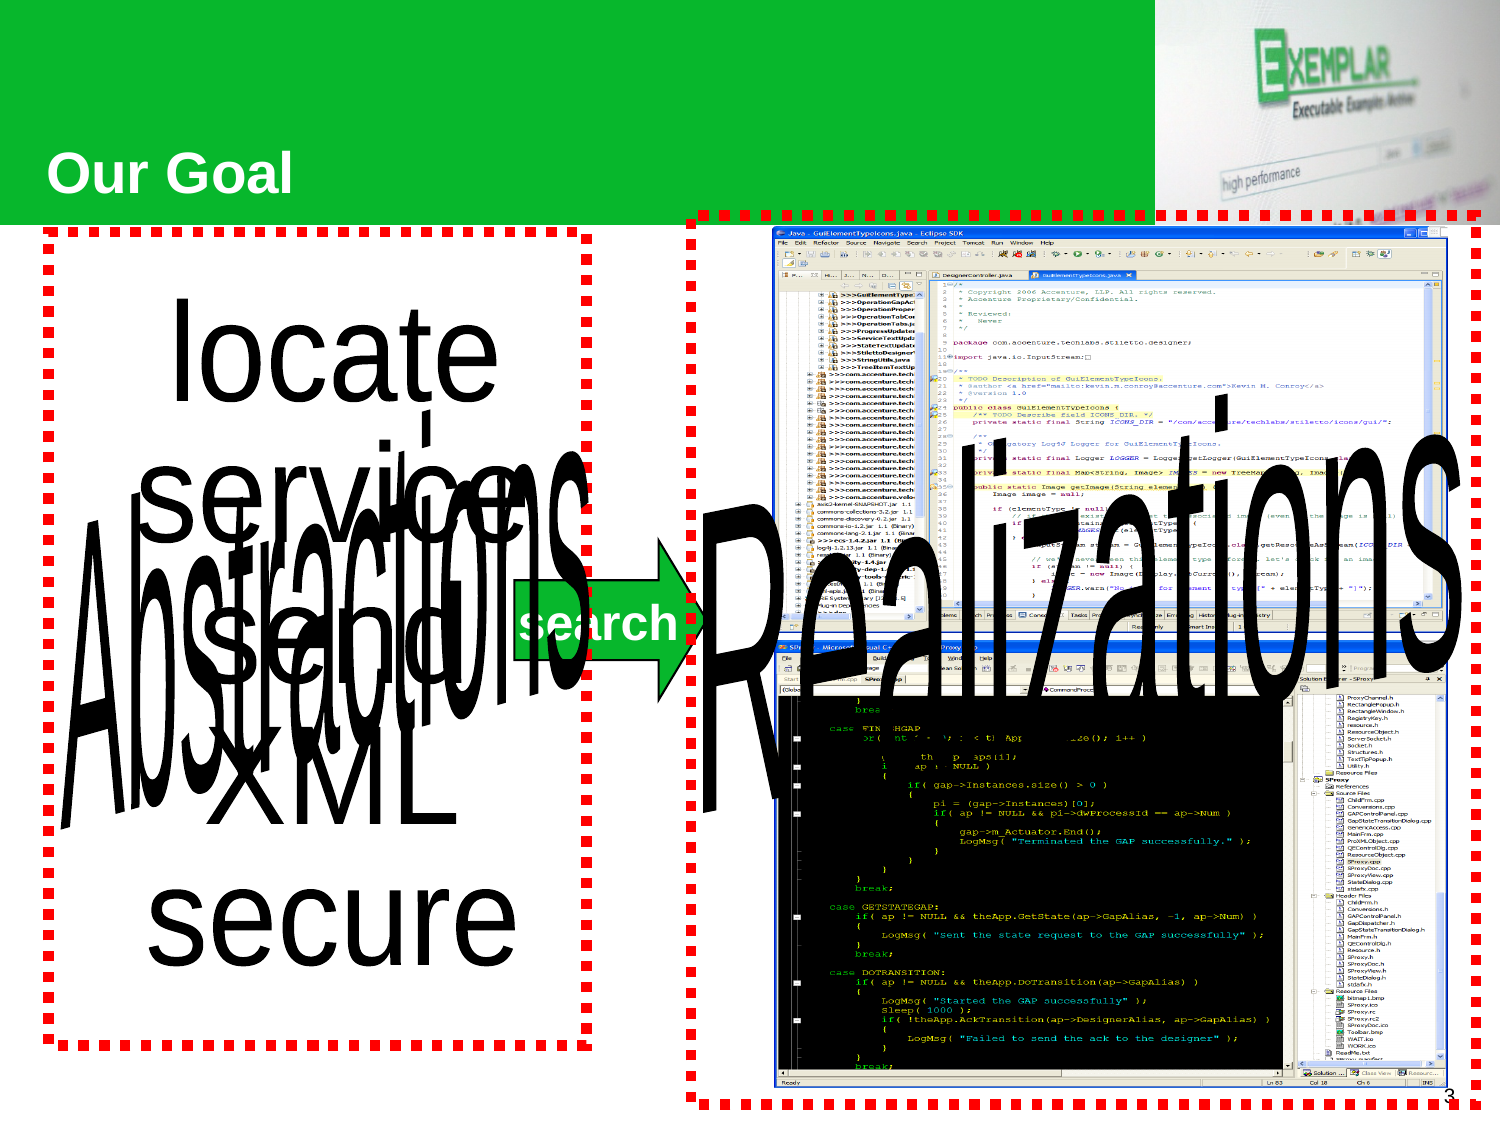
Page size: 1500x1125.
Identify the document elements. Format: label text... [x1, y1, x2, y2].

title Our Goal [30, 39, 1122, 213]
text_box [690, 215, 1477, 1105]
text_box search [593, 540, 685, 700]
picture [1155, 0, 1500, 225]
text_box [48, 231, 590, 1046]
